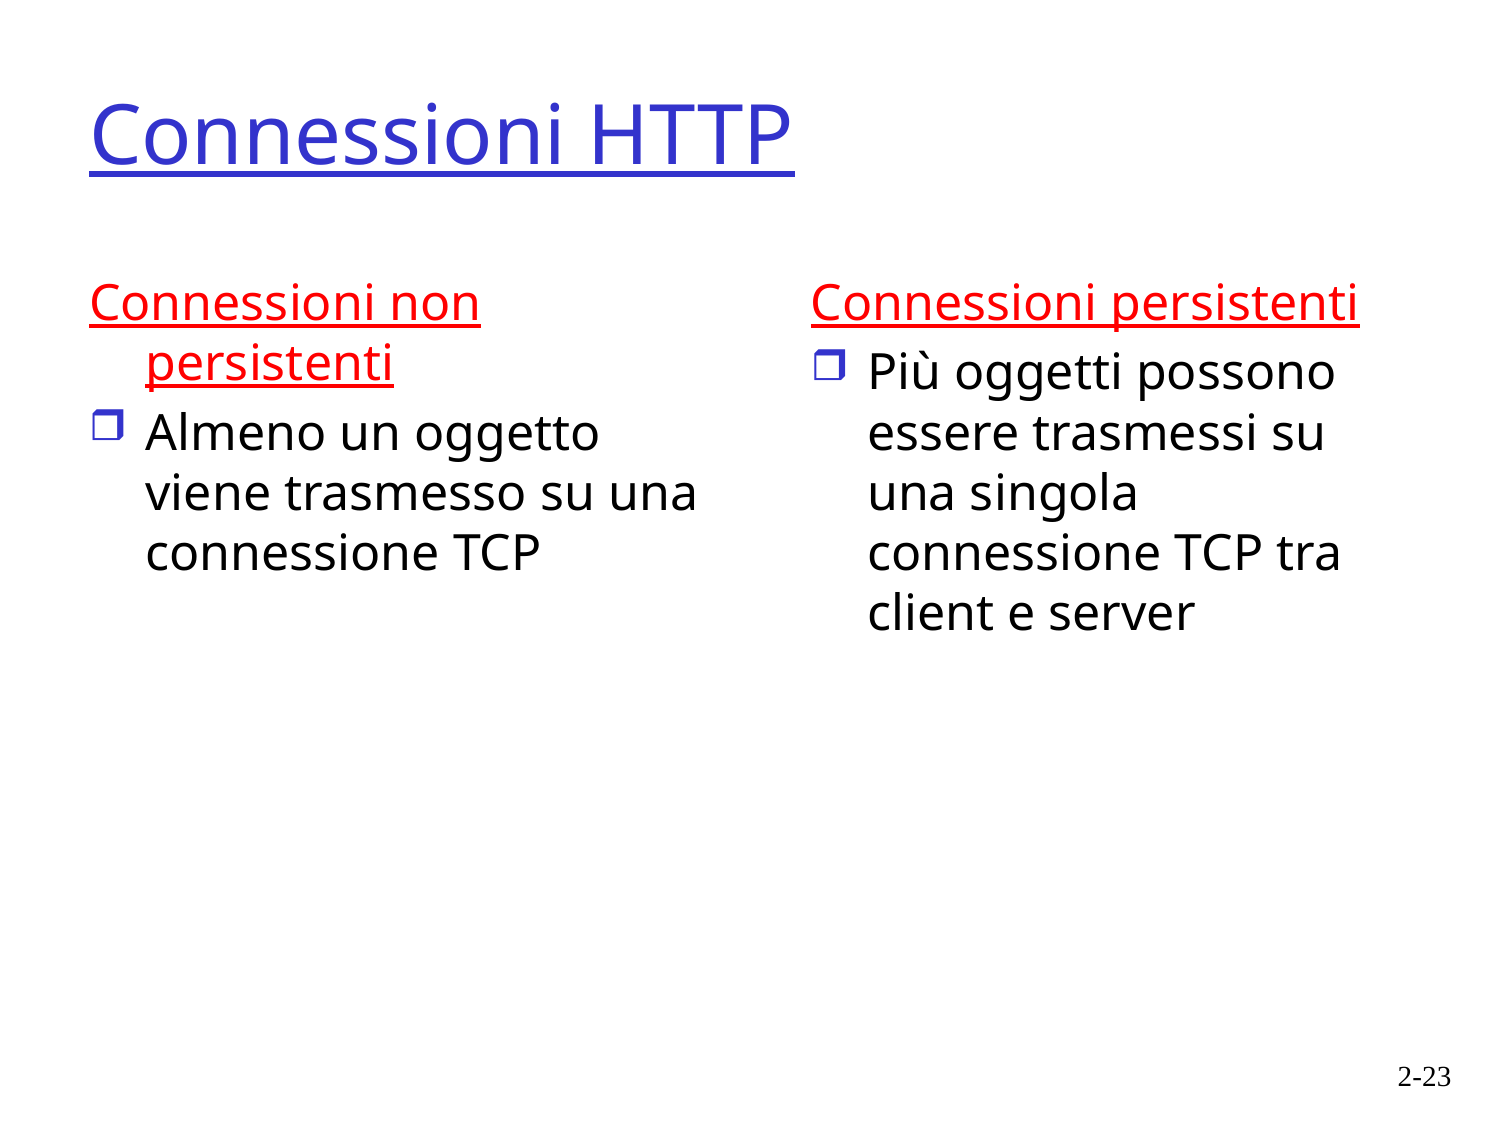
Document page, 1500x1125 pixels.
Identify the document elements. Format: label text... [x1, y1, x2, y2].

list Connessioni non persistenti Almeno un oggetto viene trasmesso su una connessione TCP [83, 262, 738, 1026]
title Connessioni HTTP [83, 37, 1359, 226]
slide_number 2-23 [1362, 1049, 1467, 1125]
list Connessioni persistenti Più oggetti possono essere trasmessi su una singola connessione TCP tra client e server [795, 262, 1422, 1026]
